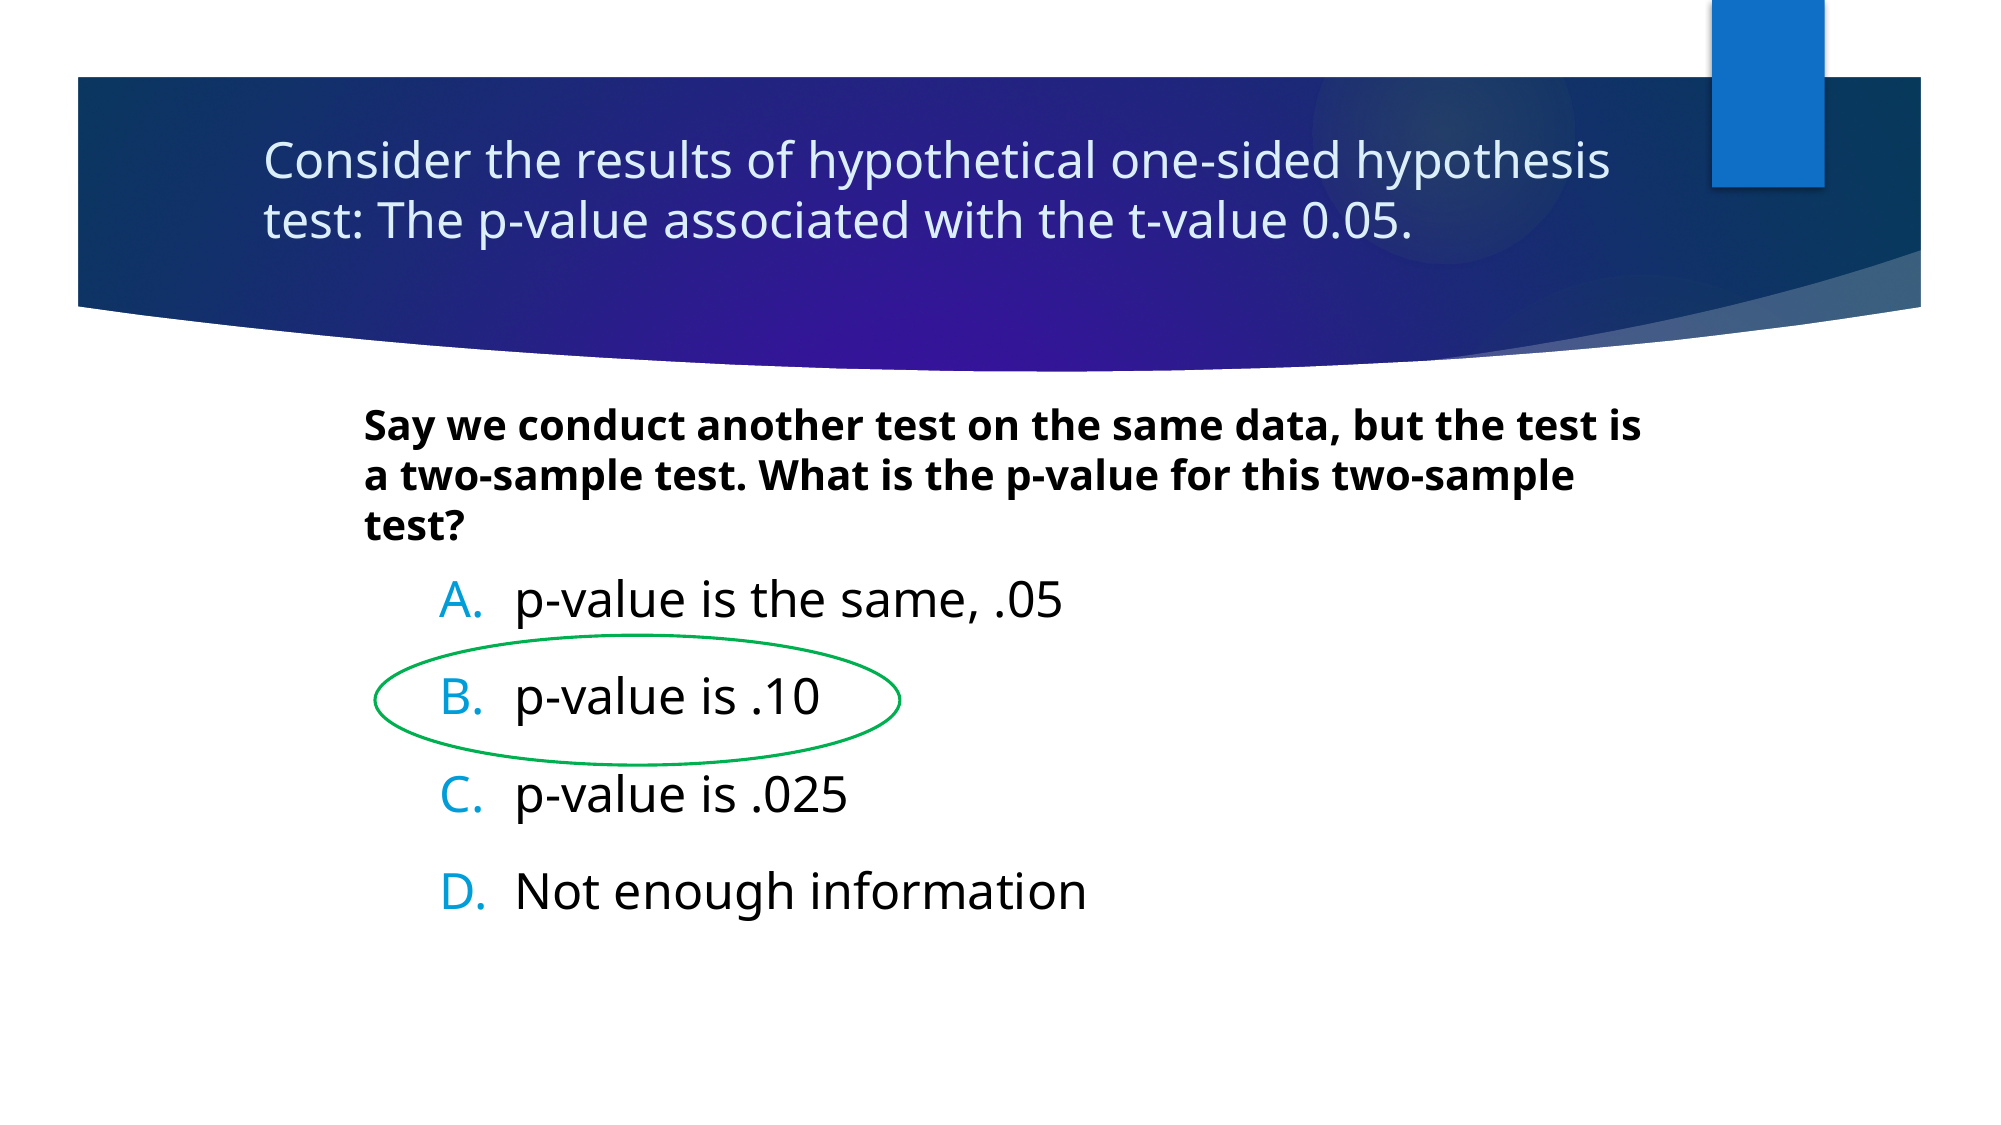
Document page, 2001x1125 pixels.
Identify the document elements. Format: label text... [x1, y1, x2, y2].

text_box [373, 633, 902, 767]
text_box p-value is the same, .05 p-value is .10 p-value is .025 Not enough information [425, 560, 1275, 1025]
text_box Say we conduct another test on the same data, but the test is a two-sample test. What is the p-value for this two-sample test? [349, 391, 1661, 557]
title Consider the results of hypothetical one-sided hypothesis test: The p-value associated with the t-value 0.05. [248, 95, 1656, 283]
